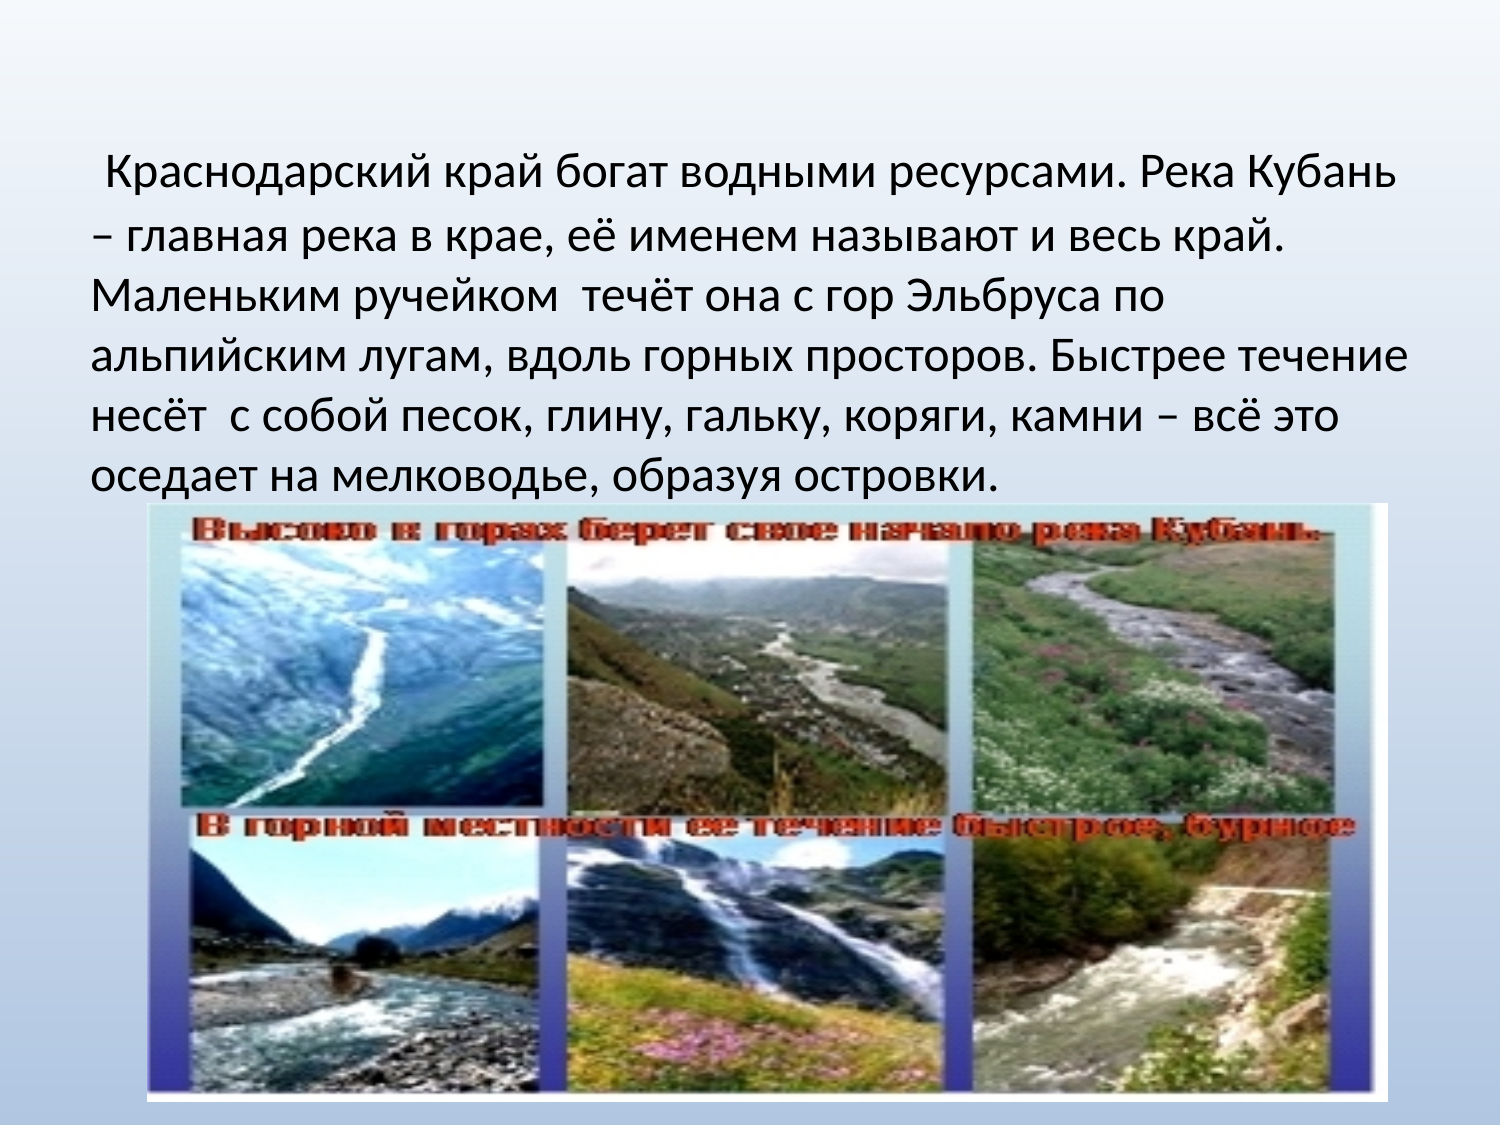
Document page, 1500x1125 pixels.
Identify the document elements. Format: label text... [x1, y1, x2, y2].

list Краснодарский край богат водными ресурсами. Река Кубань – главная река в крае, её именем называют и весь край. Маленьким ручейком течёт она с гор Эльбруса по альпийским лугам, вдоль горных просторов. Быстрее течение несёт с собой песок, глину, гальку, коряги, камни – всё это оседает на мелководье, образуя островки. [75, 113, 1425, 1005]
picture [147, 503, 1389, 1102]
